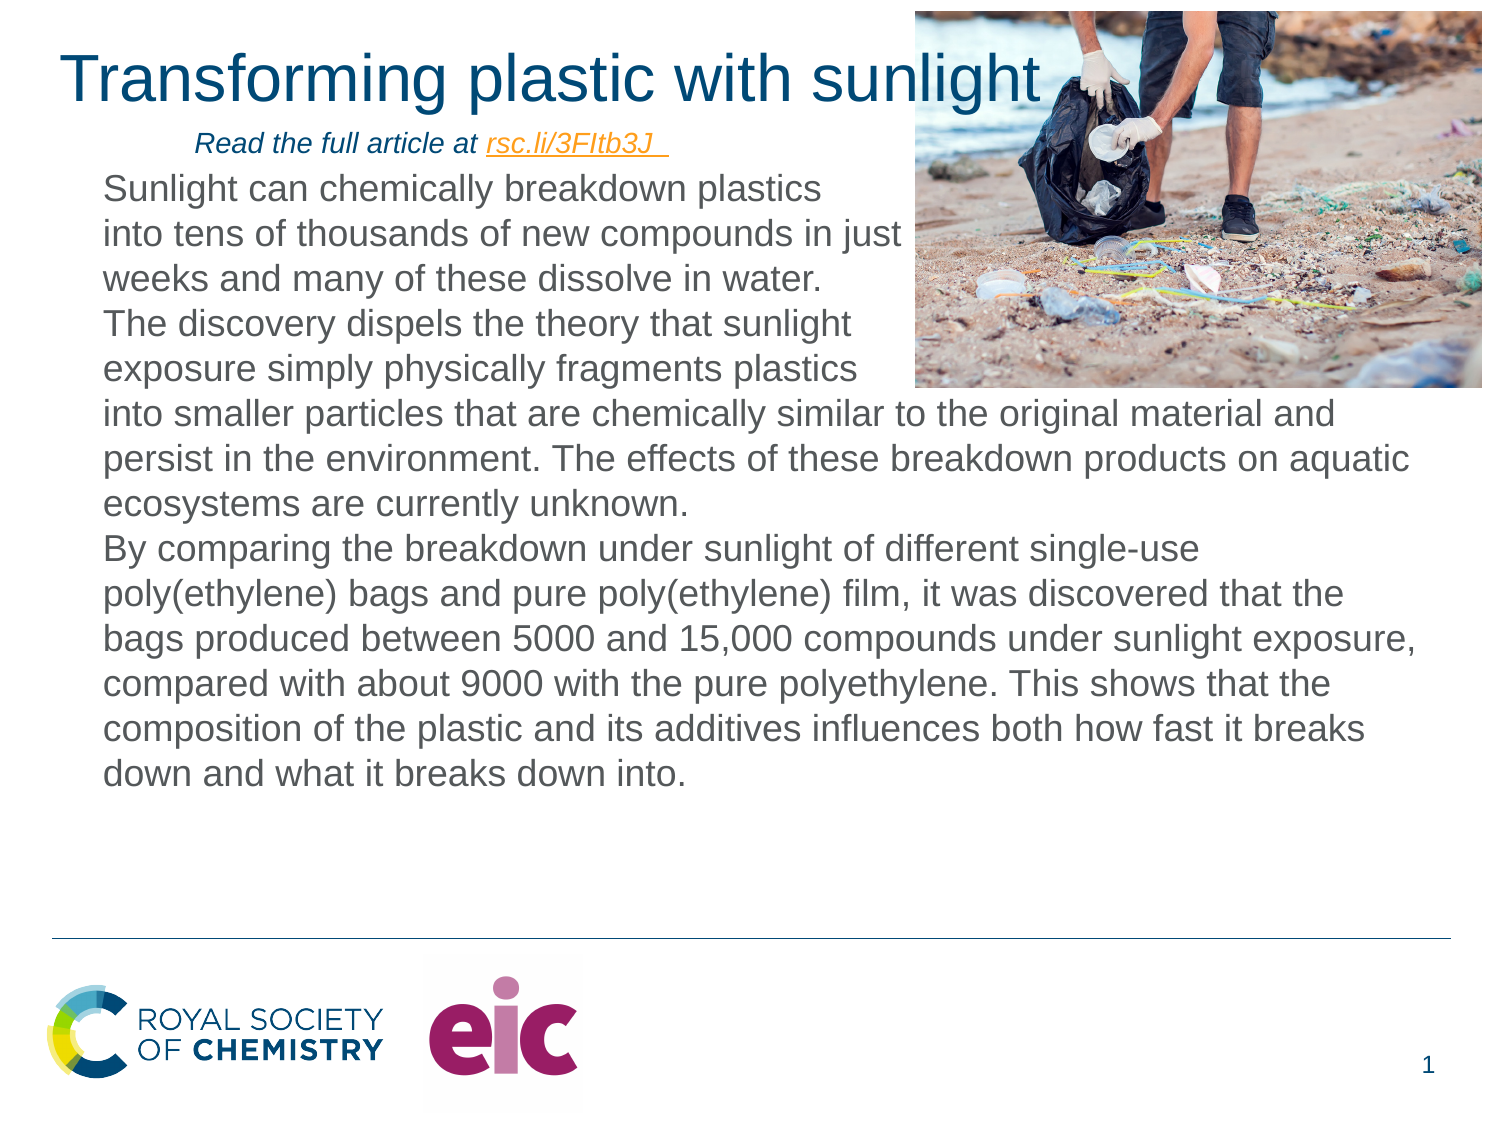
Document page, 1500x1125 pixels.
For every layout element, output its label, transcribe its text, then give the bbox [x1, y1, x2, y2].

picture [0, 938, 583, 1125]
picture [915, 11, 1482, 389]
text_box Read the full article at rsc.li/3FItb3J [179, 116, 703, 157]
slide_number 1 [1113, 1033, 1451, 1094]
title Transforming plastic with sunlight [44, 0, 1362, 170]
text_box Sunlight can chemically breakdown plastics into tens of thousands of new compounds in just weeks and many of these dissolve in water. The discovery dispels the theory that sunlight exposure simply physically fragments plastics into smaller particles that are chemically similar to the original material and persist in the environment. The effects of these breakdown products on aquatic ecosystems are currently unknown. By comparing the breakdown under sunlight of different single-use poly(ethylene) bags and pure poly(ethylene) film, it was discovered that the bags produced between 5000 and 15,000 compounds under sunlight exposure, compared with about 9000 with the pure polyethylene. This shows that the composition of the plastic and its additives influences both how fast it breaks down and what it breaks down into. [88, 157, 1449, 802]
